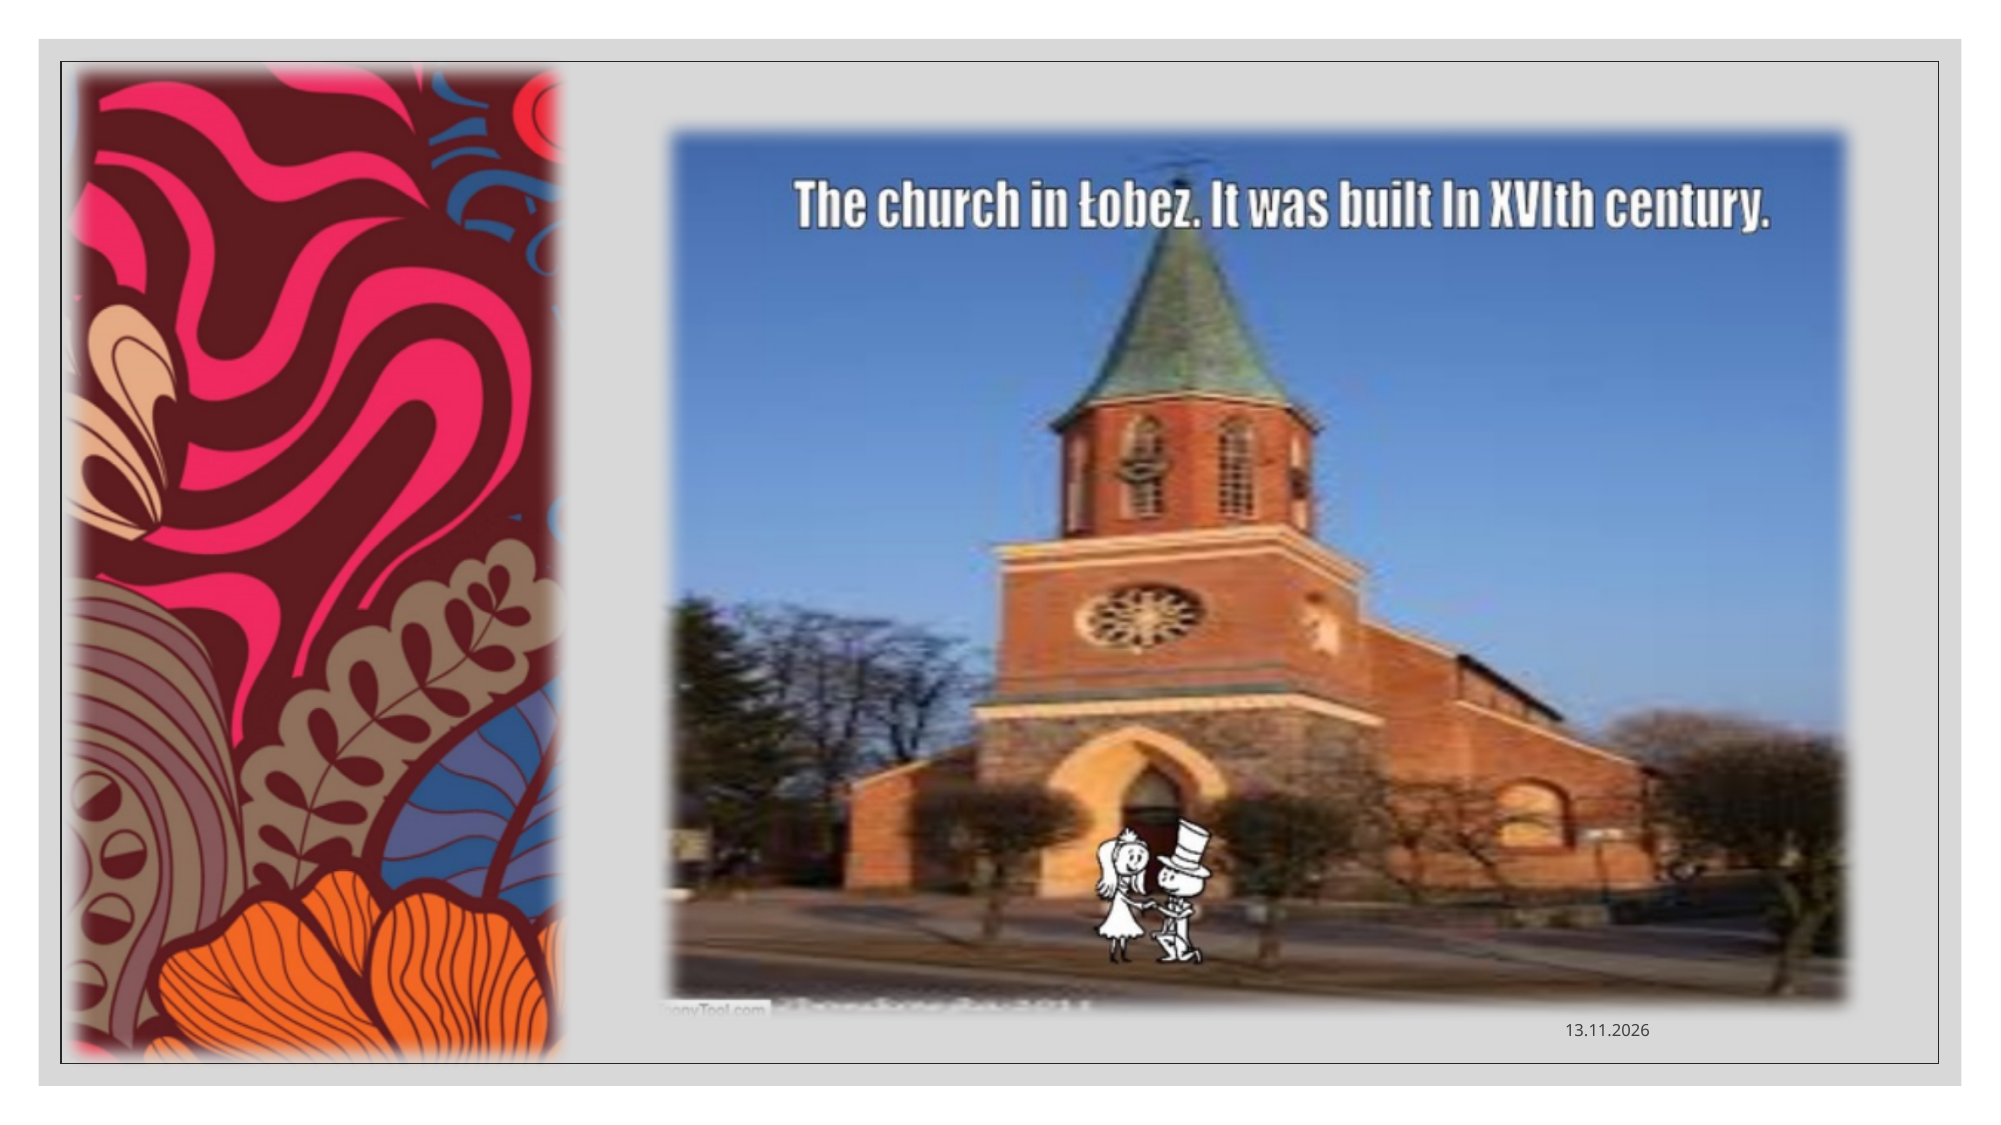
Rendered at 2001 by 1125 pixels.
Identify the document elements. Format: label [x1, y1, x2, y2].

slide_number [1190, 1028, 1665, 1050]
picture [654, 114, 1863, 1021]
picture [60, 55, 574, 1070]
